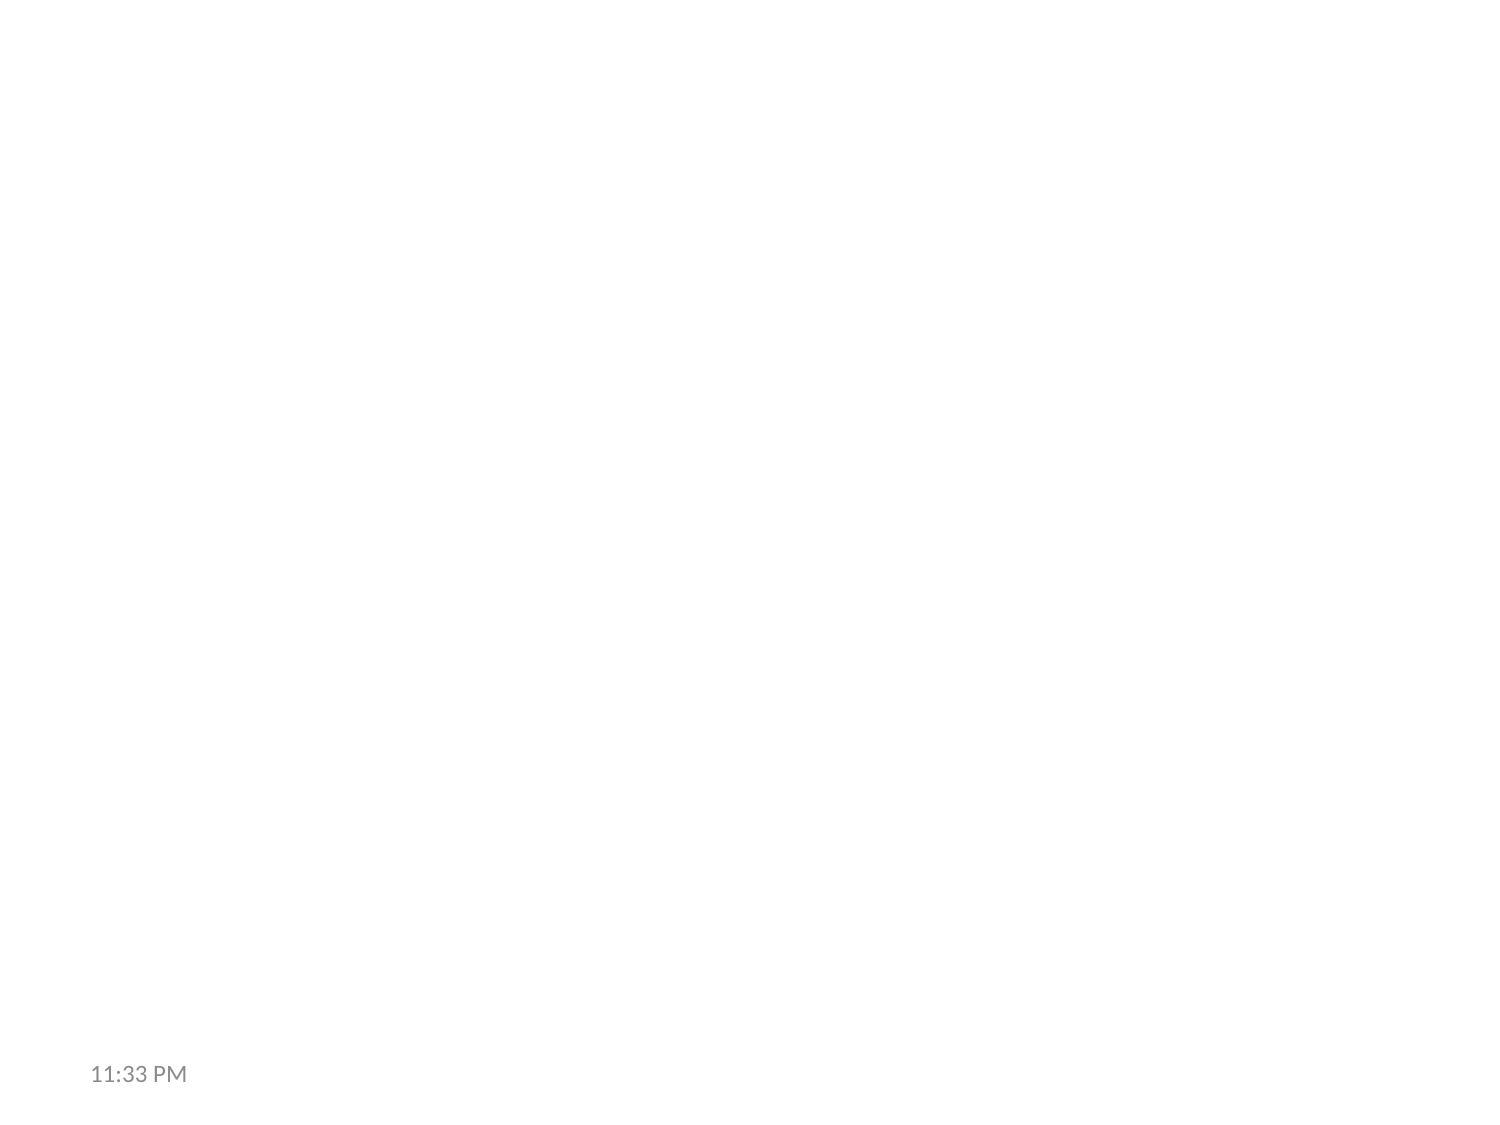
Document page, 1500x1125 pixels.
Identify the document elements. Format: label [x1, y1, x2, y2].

slide_number [75, 1042, 425, 1103]
